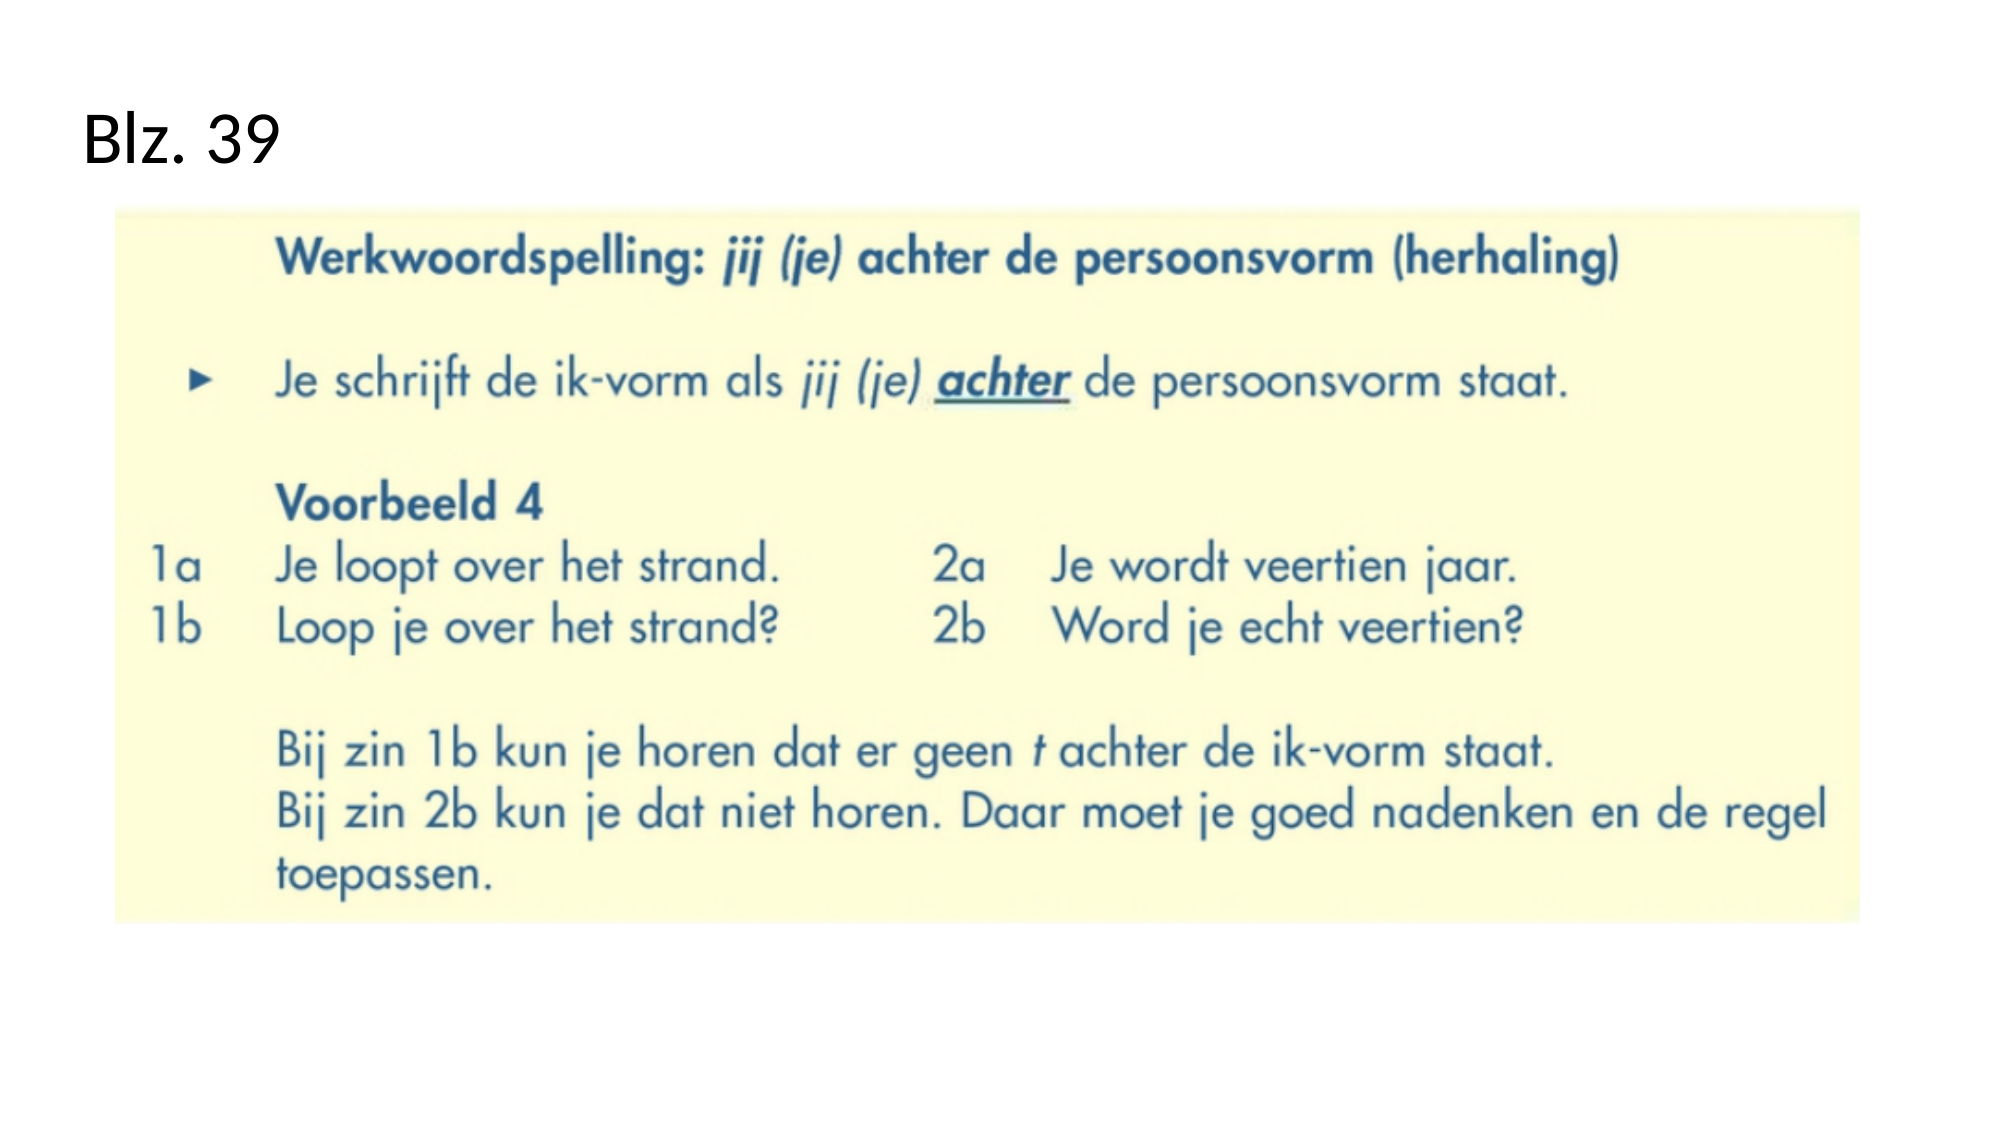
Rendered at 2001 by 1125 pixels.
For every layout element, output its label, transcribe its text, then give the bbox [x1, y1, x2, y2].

text_box Blz. 39 [67, 91, 363, 183]
picture [115, 204, 1861, 924]
